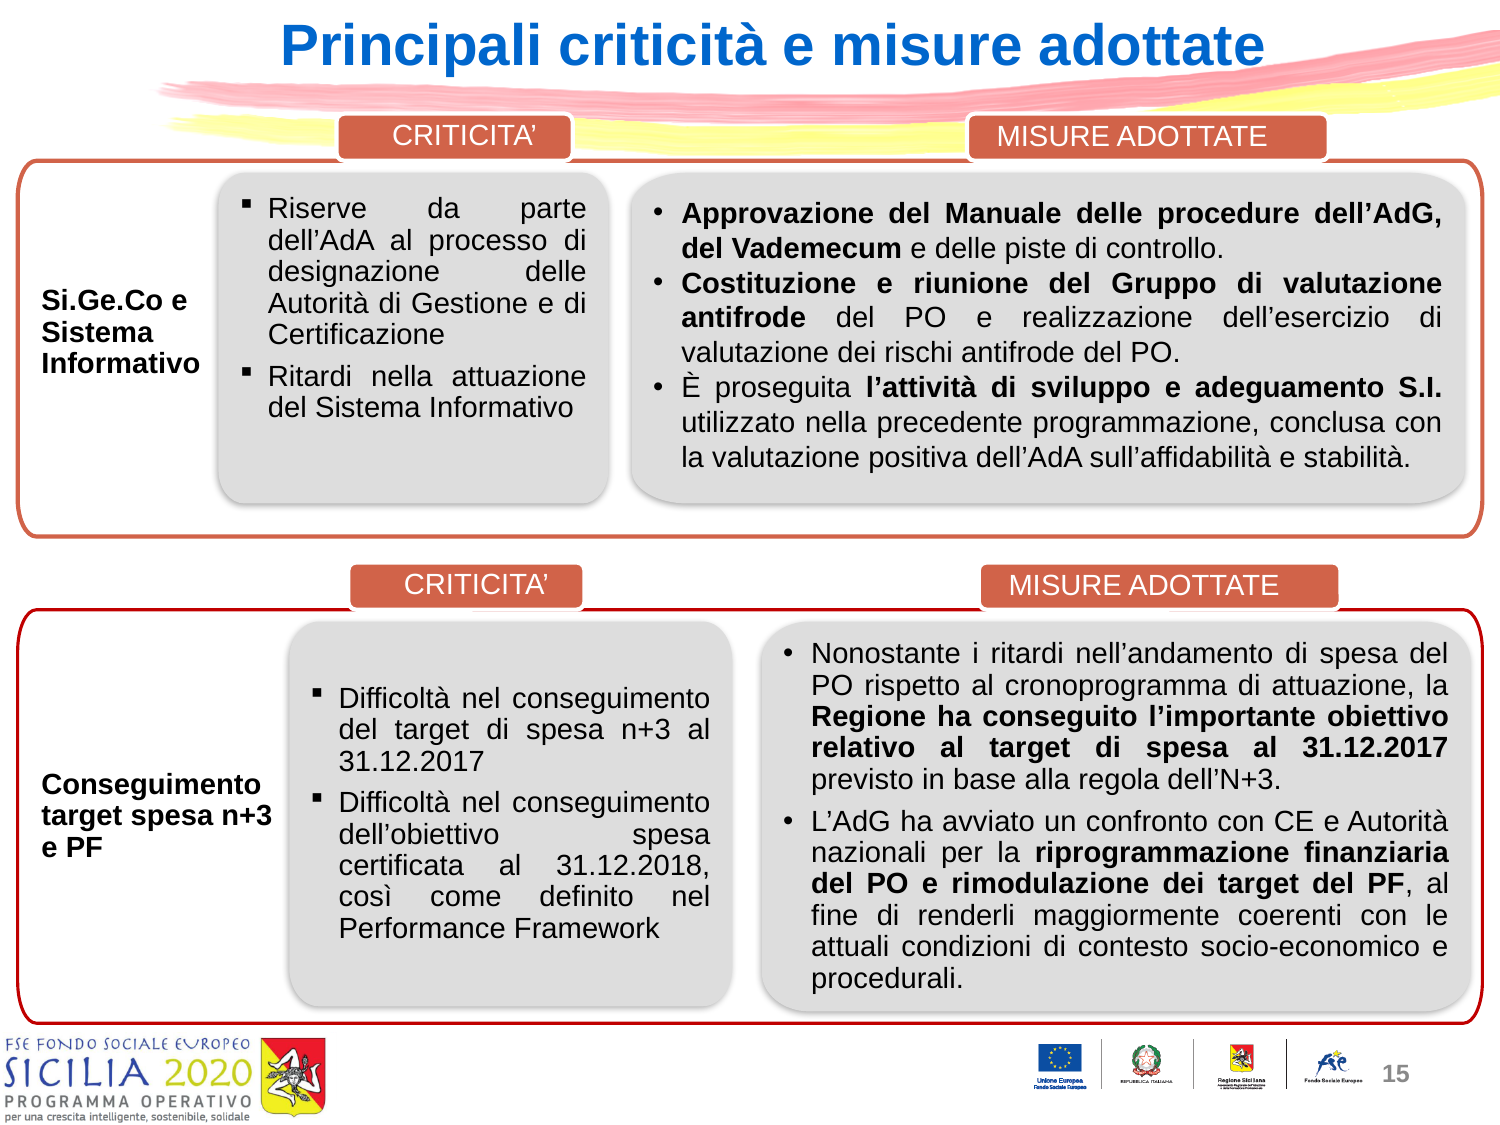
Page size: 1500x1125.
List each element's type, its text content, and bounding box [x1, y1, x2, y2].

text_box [949, 538, 1341, 634]
text_box Difficoltà nel conseguimento del target di spesa n+3 al 31.12.2017 Difficoltà nel conseguimento dell’obiettivo spesa certificata al 31.12.2018, così come definito nel Performance Framework [289, 621, 733, 1007]
picture [1009, 1034, 1377, 1107]
text_box Approvazione del Manuale delle procedure dell’AdG, del Vademecum e delle piste di controllo. Costituzione e riunione del Gruppo di valutazione antifrode del PO e realizzazione dell’esercizio di valutazione dei rischi antifrode del PO. È proseguita l’attività di sviluppo e adeguamento S.I. utilizzato nella precedente programmazione, conclusa con la valutazione positiva dell’AdA sull’affidabilità e stabilità. [631, 172, 1465, 504]
text_box Nonostante i ritardi nell’andamento di spesa del PO rispetto al cronoprogramma di attuazione, la Regione ha conseguito l’importante obiettivo relativo al target di spesa al 31.12.2017 previsto in base alla regola dell’N+3. L’AdG ha avviato un confronto con CE e Autorità nazionali per la riprogrammazione finanziaria del PO e rimodulazione dei target del PF, al fine di renderli maggiormente coerenti con le attuali condizioni di contesto socio-economico e procedurali. [761, 621, 1471, 1012]
slide_number 15 [1382, 1042, 1425, 1103]
text_box Si.Ge.Co e Sistema Informativo [17, 160, 1483, 537]
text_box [336, 113, 581, 162]
text_box Riserve da parte dell’AdA al processo di designazione delle Autorità di Gestione e di Certificazione Ritardi nella attuazione del Sistema Informativo [218, 172, 609, 504]
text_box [348, 562, 593, 610]
text_box Principali criticità e misure adottate [47, 0, 1500, 160]
text_box Conseguimento target spesa n+3 e PF [17, 609, 1483, 1024]
picture [100, 30, 1500, 162]
picture [0, 1031, 337, 1125]
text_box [937, 89, 1329, 185]
